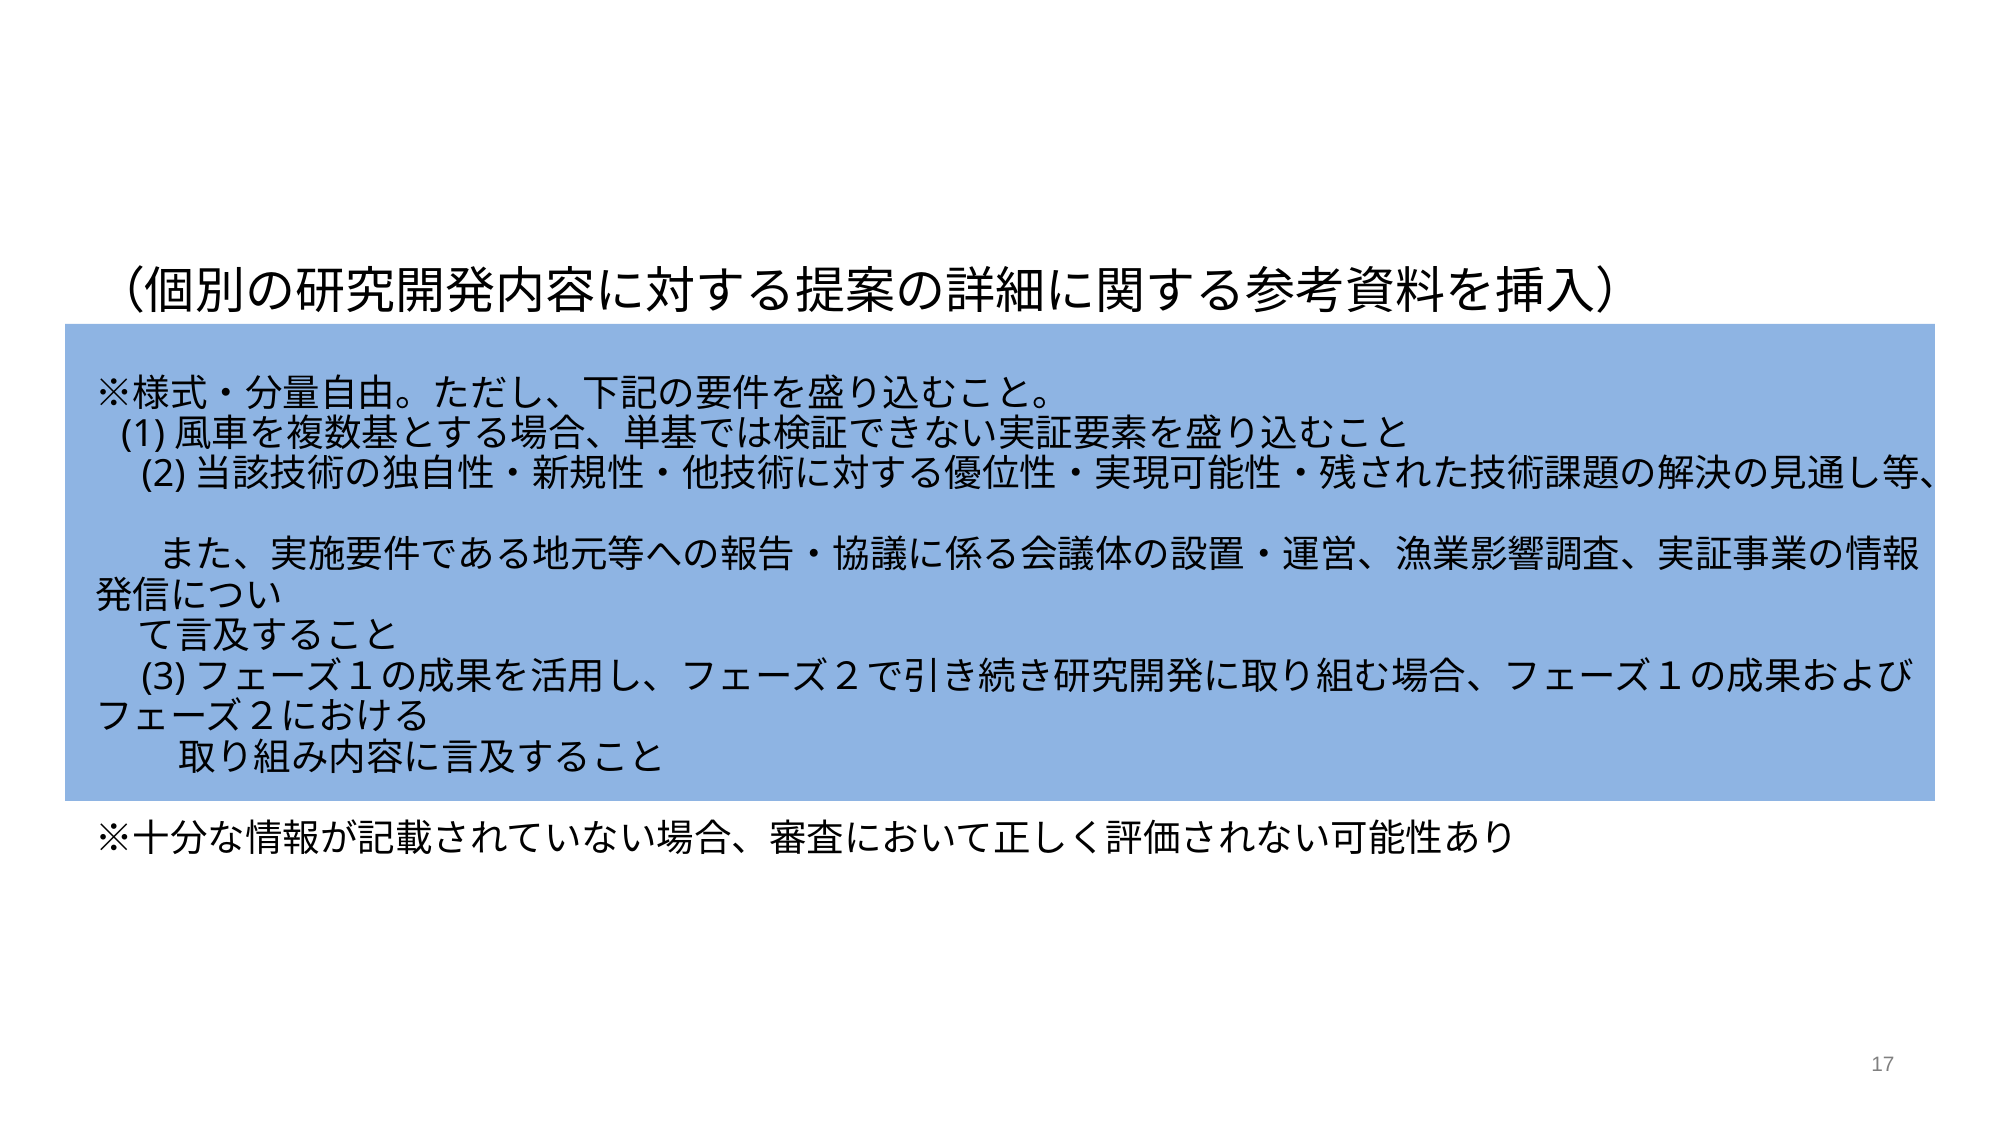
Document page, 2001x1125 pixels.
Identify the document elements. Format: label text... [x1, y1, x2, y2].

title （個別の研究開発内容に対する提案の詳細に関する参考資料を挿入） ※様式・分量自由。ただし、下記の要件を盛り込むこと。 (1)風車を複数基とする場合、単基では検証できない実証要素を盛り込むこと (2)当該技術の独自性・新規性・他技術に対する優位性・実現可能性・残された技術課題の解決の見通し等、 また、実施要件である地元等への報告・協議に係る会議体の設置・運営、漁業影響調査、実証事業の情報発信につい て言及すること (3)フェーズ１の成果を活用し、フェーズ２で引き続き研究開発に取り組む場合、フェーズ１の成果およびフェーズ２における 取り組み内容に言及すること ※十分な情報が記載されていない場合、審査において正しく評価されない可能性あり [65, 323, 1935, 801]
